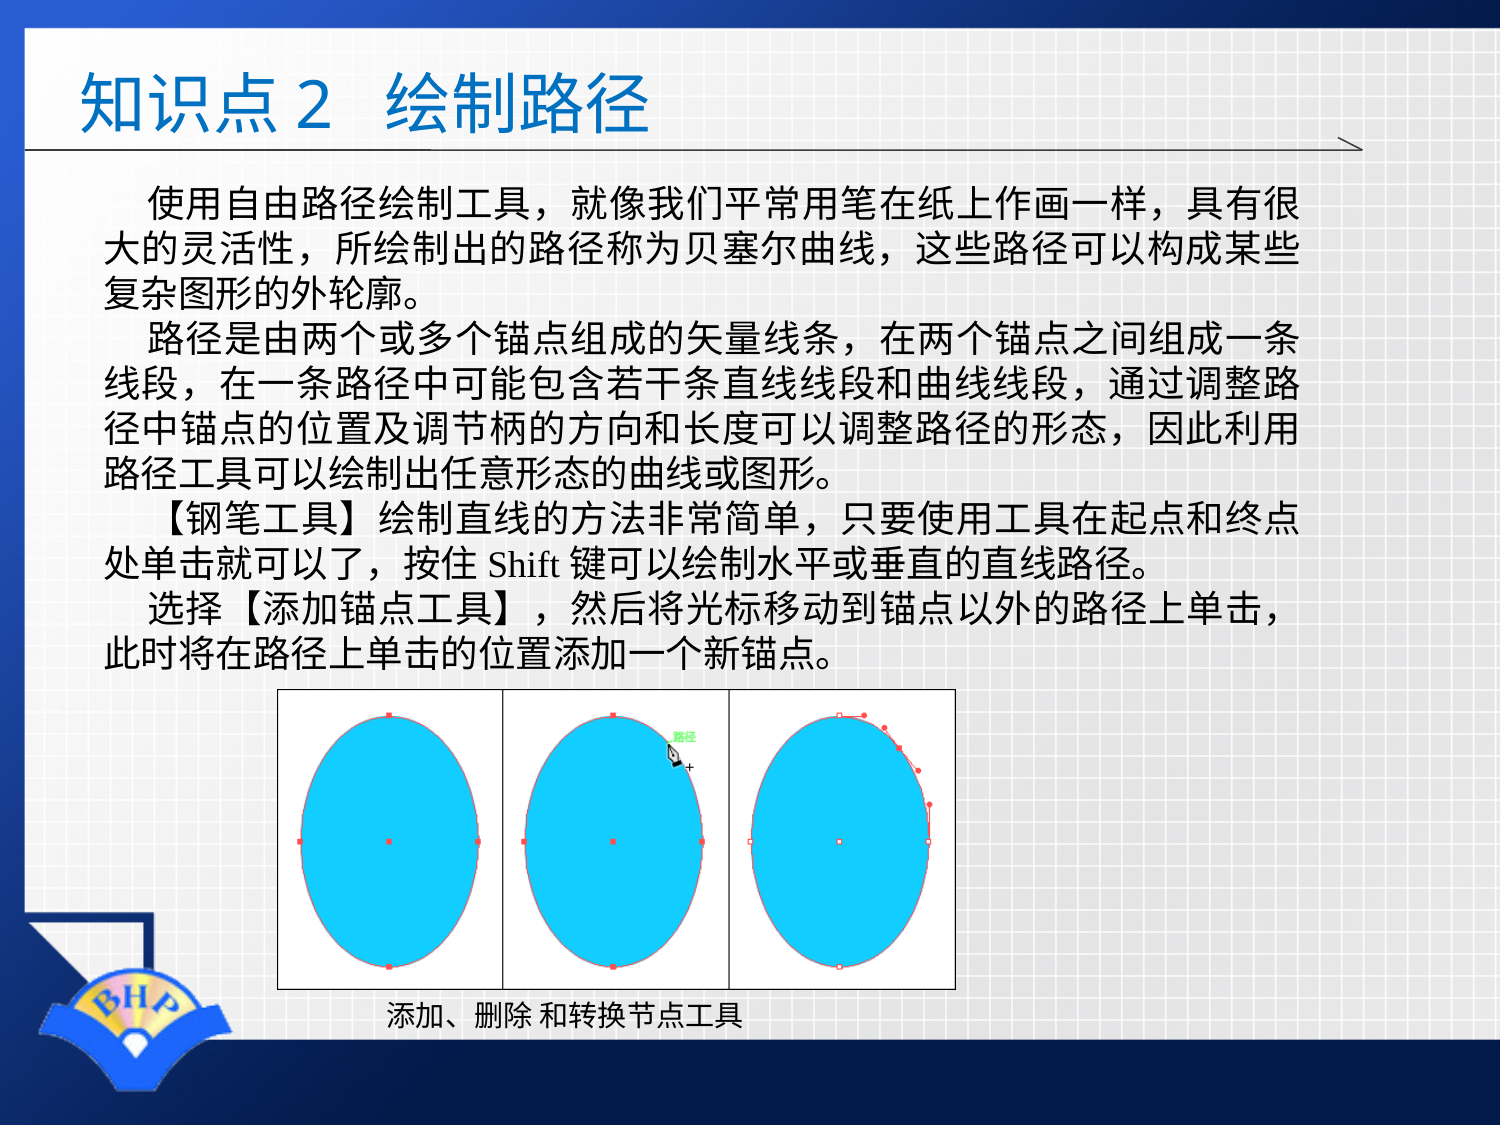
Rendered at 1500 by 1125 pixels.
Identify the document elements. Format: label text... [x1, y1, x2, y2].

text_box 使用自由路径绘制工具，就像我们平常用笔在纸上作画一样，具有很大的灵活性，所绘制出的路径称为贝塞尔曲线，这些路径可以构成某些复杂图形的外轮廓。 路径是由两个或多个锚点组成的矢量线条，在两个锚点之间组成一条线段，在一条路径中可能包含若干条直线线段和曲线线段，通过调整路径中锚点的位置及调节柄的方向和长度可以调整路径的形态，因此利用路径工具可以绘制出任意形态的曲线或图形。 【钢笔工具】绘制直线的方法非常简单，只要使用工具在起点和终点处单击就可以了，按住Shift键可以绘制水平或垂直的直线路径。 选择【添加锚点工具】，然后将光标移动到锚点以外的路径上单击，此时将在路径上单击的位置添加一个新锚点。 [88, 172, 1317, 683]
text_box 添加、删除 和转换节点工具 [371, 999, 819, 1040]
text_box 知识点2 绘制路径 [64, 54, 703, 255]
picture [0, 0, 1500, 1125]
